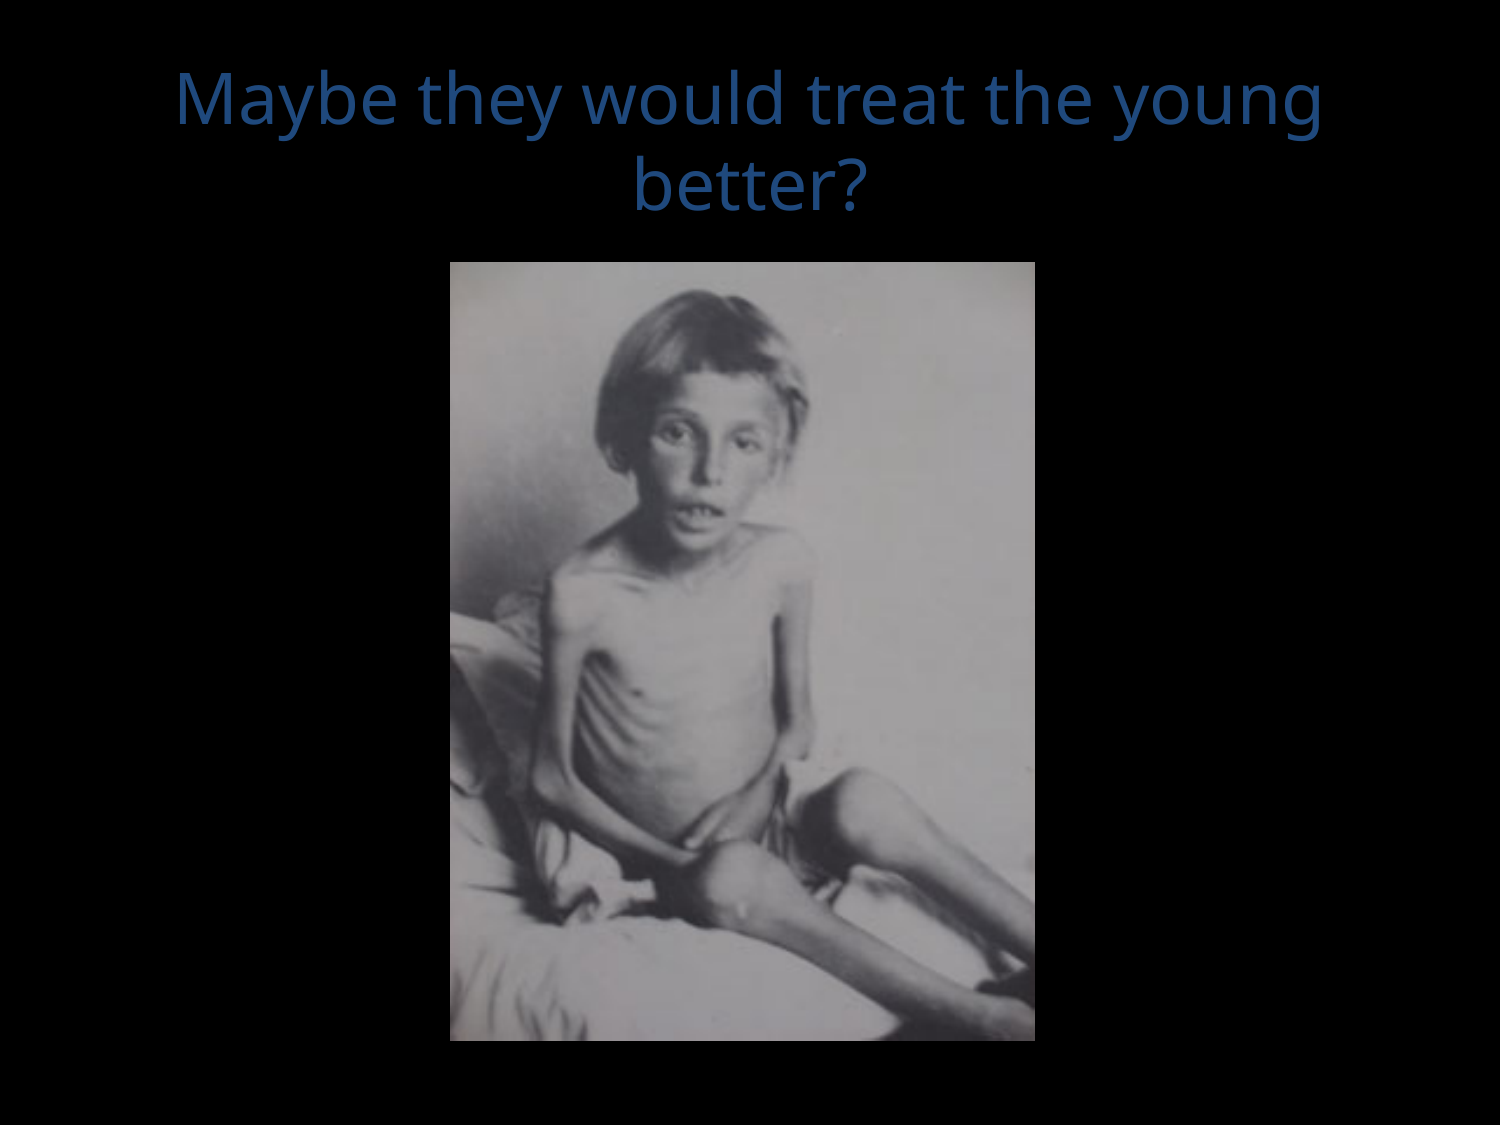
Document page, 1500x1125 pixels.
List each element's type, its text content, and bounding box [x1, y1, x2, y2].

picture [449, 262, 1035, 1042]
title Maybe they would treat the young better? [75, 45, 1425, 233]
